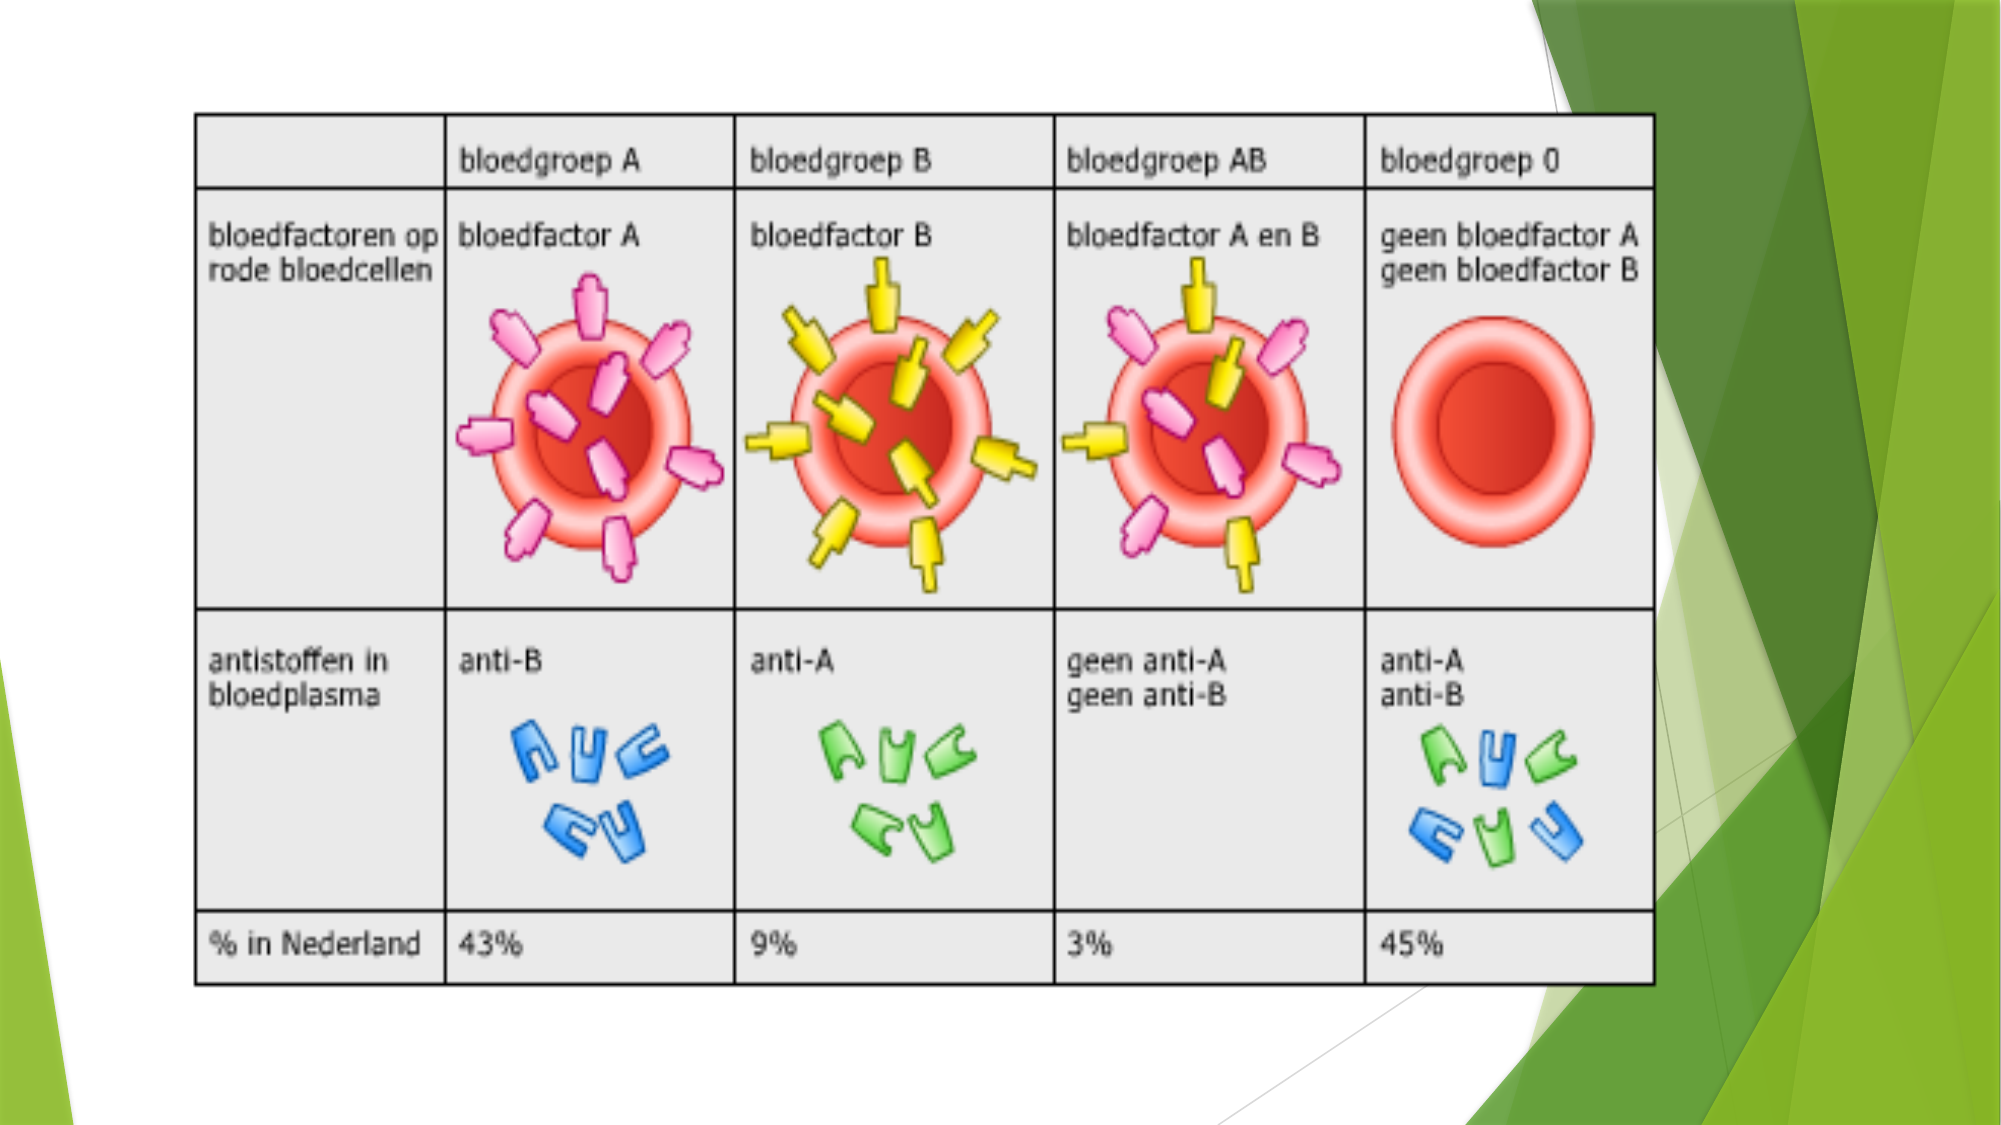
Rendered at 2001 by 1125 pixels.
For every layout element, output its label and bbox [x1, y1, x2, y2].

picture [191, 79, 1660, 992]
